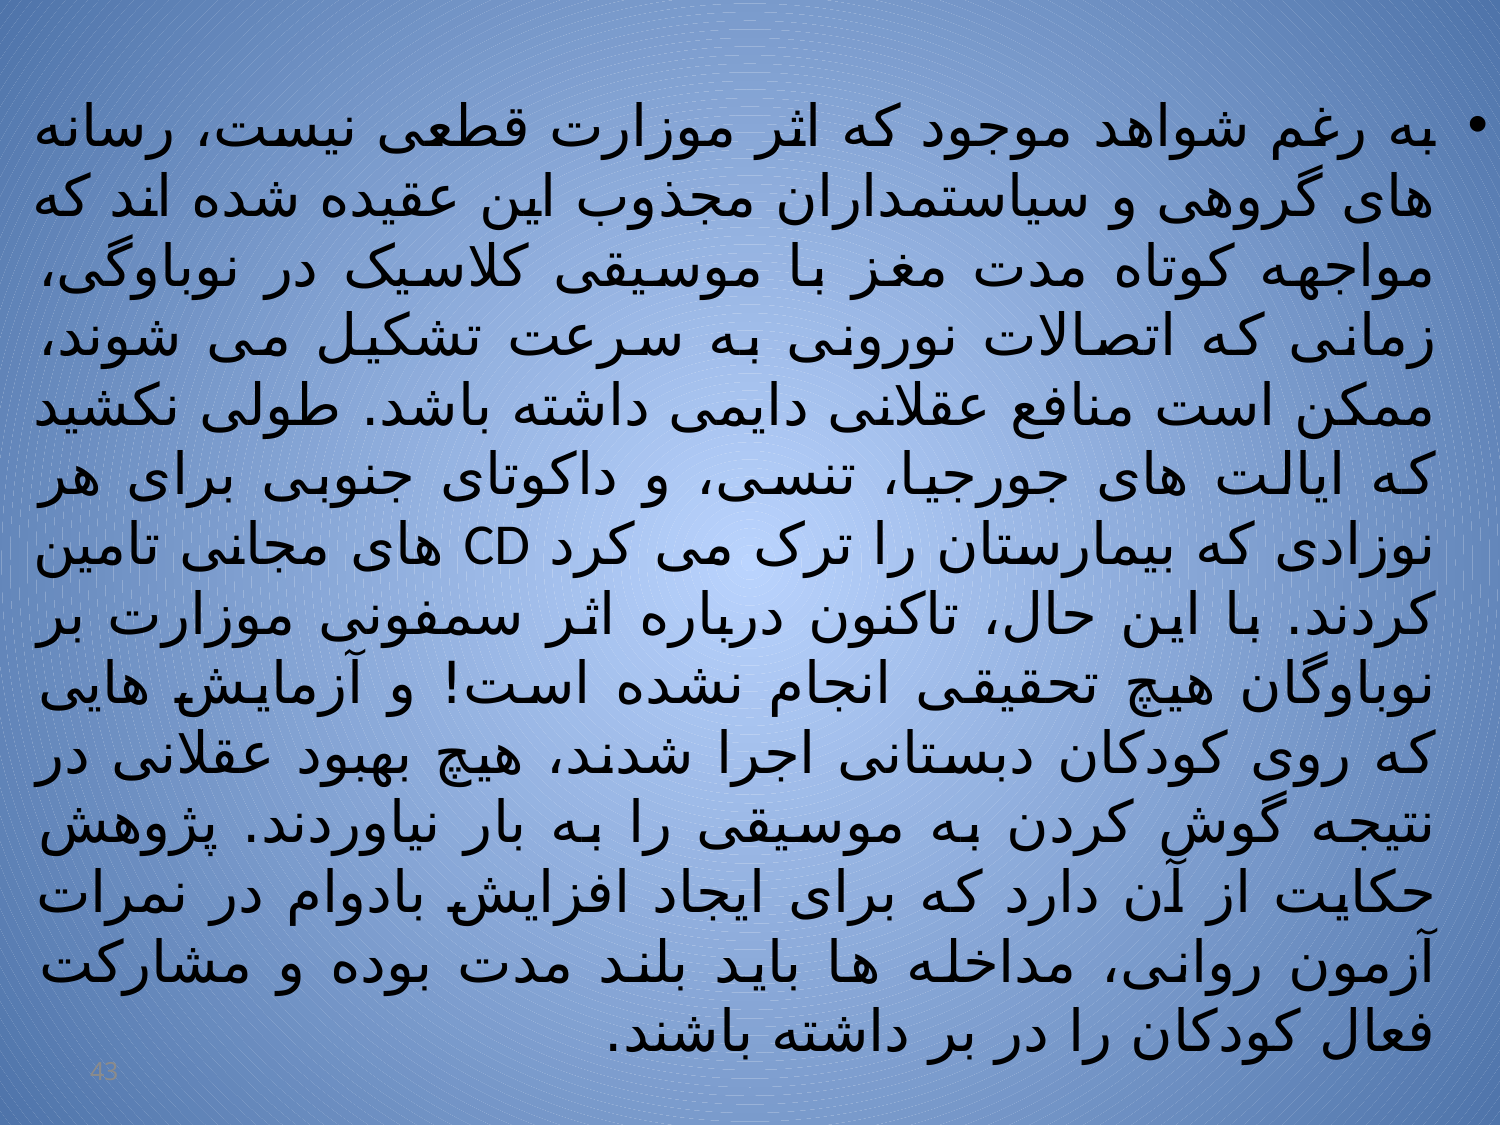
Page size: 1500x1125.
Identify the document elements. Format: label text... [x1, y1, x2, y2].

slide_number 43 [75, 1042, 425, 1103]
list به رغم شواهد موجود که اثر موزارت قطعی نیست، رسانه های گروهی و سیاستمداران مجذوب این عقیده شده اند که مواجهه کوتاه مدت مغز با موسیقی کلاسیک در نوباوگی، زمانی که اتصالات نورونی به سرعت تشکیل می شوند، ممکن است منافع عقلانی دایمی داشته باشد. طولی نکشید که ایالت های جورجیا، تنسی، و داکوتای جنوبی برای هر نوزادی که بیمارستان را ترک می کرد CD های مجانی تامین کردند. با این حال، تاکنون درباره اثر سمفونی موزارت بر نوباوگان هیچ تحقیقی انجام نشده است! و آزمایش هایی که روی کودکان دبستانی اجرا شدند، هیچ بهبود عقلانی در نتیجه گوش کردن به موسیقی را به بار نیاوردند. پژوهش حکایت از آن دارد که برای ایجاد افزایش بادوام در نمرات آزمون روانی، مداخله ها باید بلند مدت بوده و مشارکت فعال کودکان را در بر داشته باشند. [17, 0, 1500, 1125]
